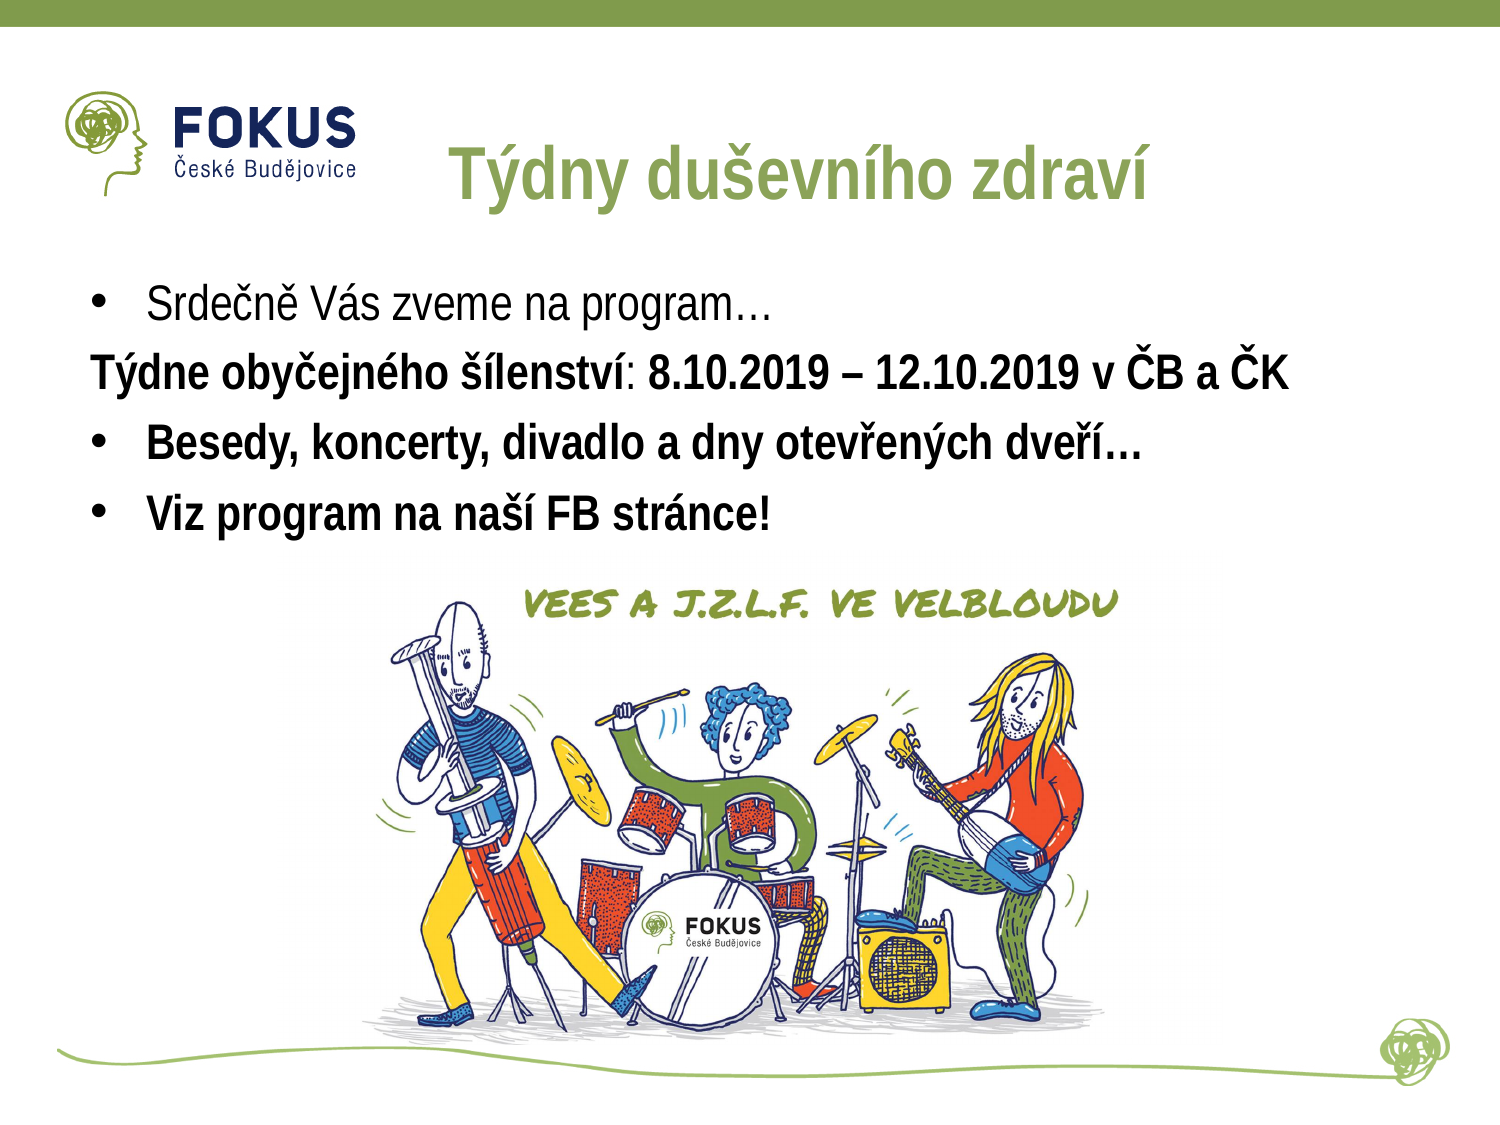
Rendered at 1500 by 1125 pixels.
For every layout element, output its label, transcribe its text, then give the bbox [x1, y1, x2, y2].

title Týdny duševního zdraví [123, 75, 1475, 264]
picture [0, 0, 1500, 1125]
list Srdečně Vás zveme na program… Týdne obyčejného šílenství: 8.10.2019 – 12.10.2019 v ČB a ČK Besedy, koncerty, divadlo a dny otevřených dveří… Viz program na naší FB stránce! [74, 262, 1426, 1006]
